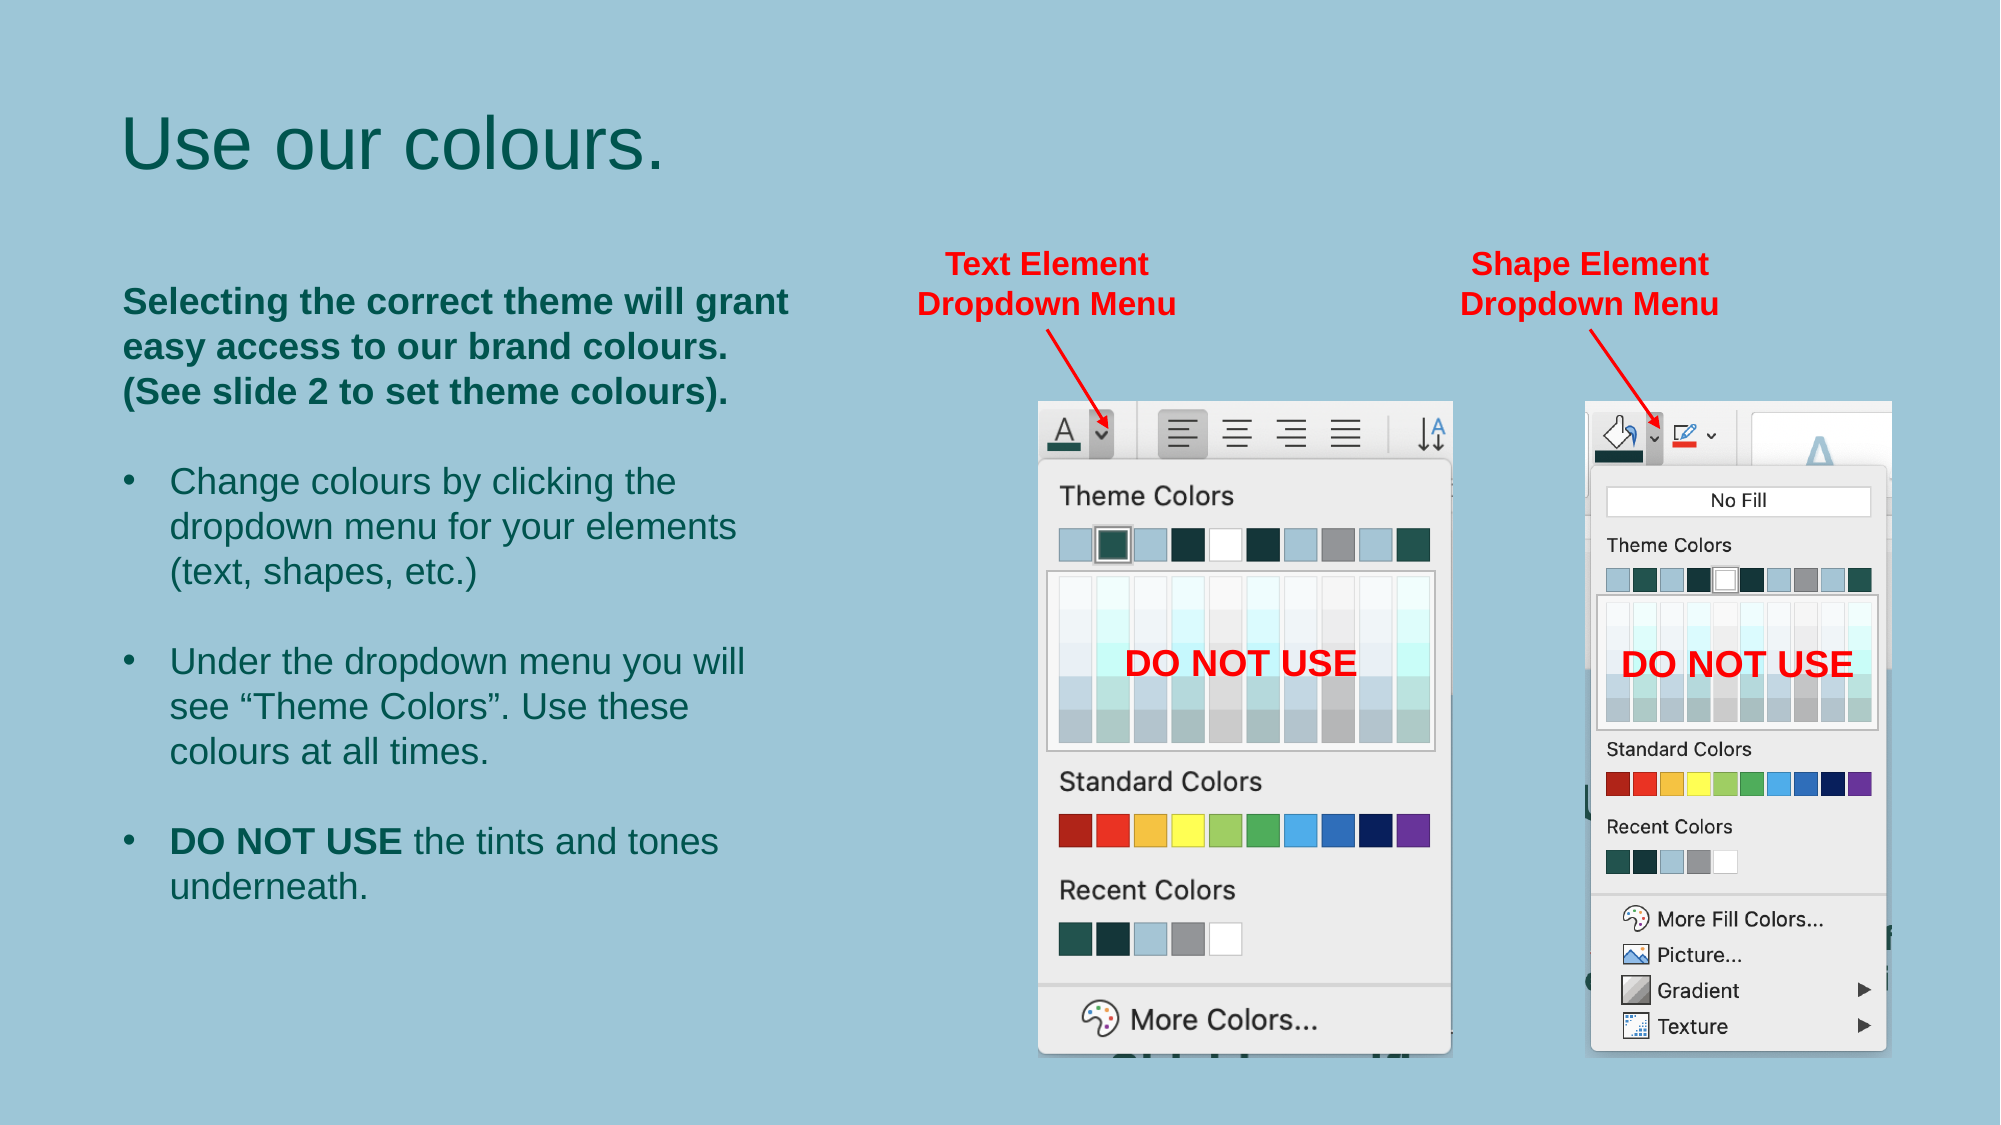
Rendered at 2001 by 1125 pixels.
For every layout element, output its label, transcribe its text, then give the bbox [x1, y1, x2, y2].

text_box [1590, 330, 1661, 429]
picture [1585, 401, 1892, 1058]
text_box Shape Element Dropdown Menu [1435, 234, 1745, 330]
picture [1038, 401, 1453, 1058]
text_box Selecting the correct theme will grant easy access to our brand colours. (See slide 2 to set theme colours). Change colours by clicking the dropdown menu for your elements (text, shapes, etc.) Under the dropdown menu you will see “Theme Colors”. Use these colours at all times. DO NOT USE the tints and tones underneath. [107, 270, 819, 915]
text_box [1047, 330, 1109, 429]
text_box Use our colours. [105, 87, 682, 192]
text_box Text Element Dropdown Menu [892, 234, 1202, 330]
